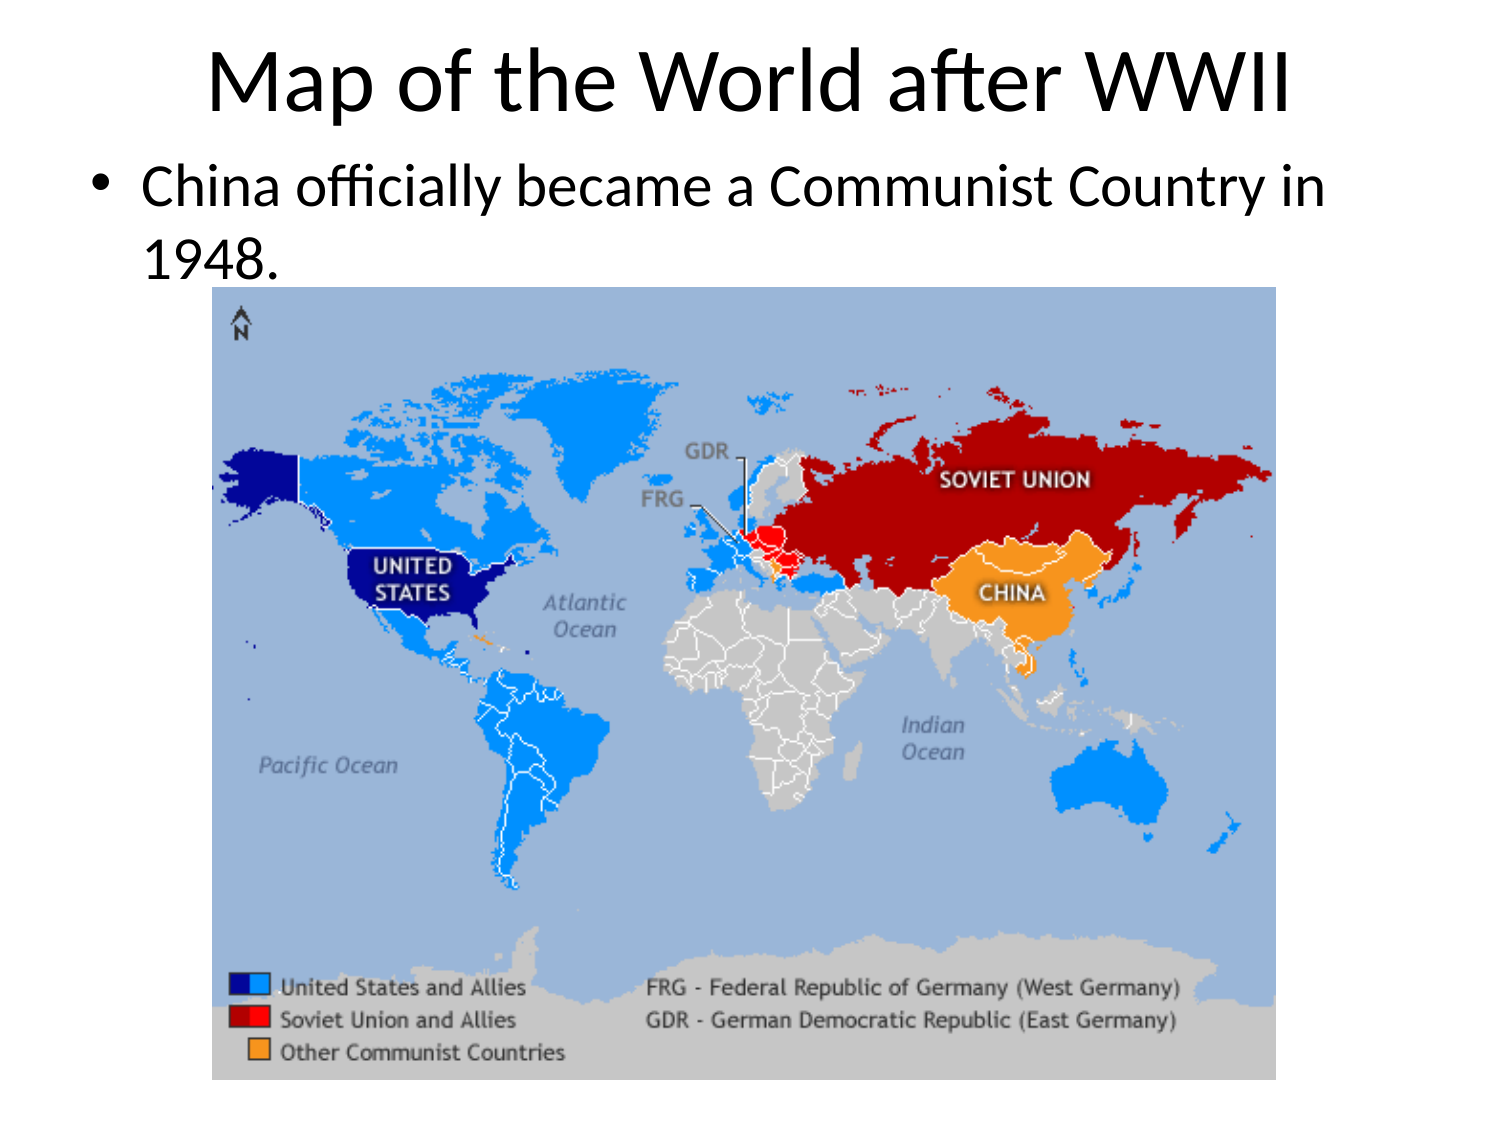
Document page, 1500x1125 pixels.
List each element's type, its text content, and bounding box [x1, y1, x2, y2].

title Map of the World after WWII [75, 0, 1425, 137]
list China officially became a Communist Country in 1948. [75, 137, 1425, 300]
picture [212, 287, 1276, 1080]
